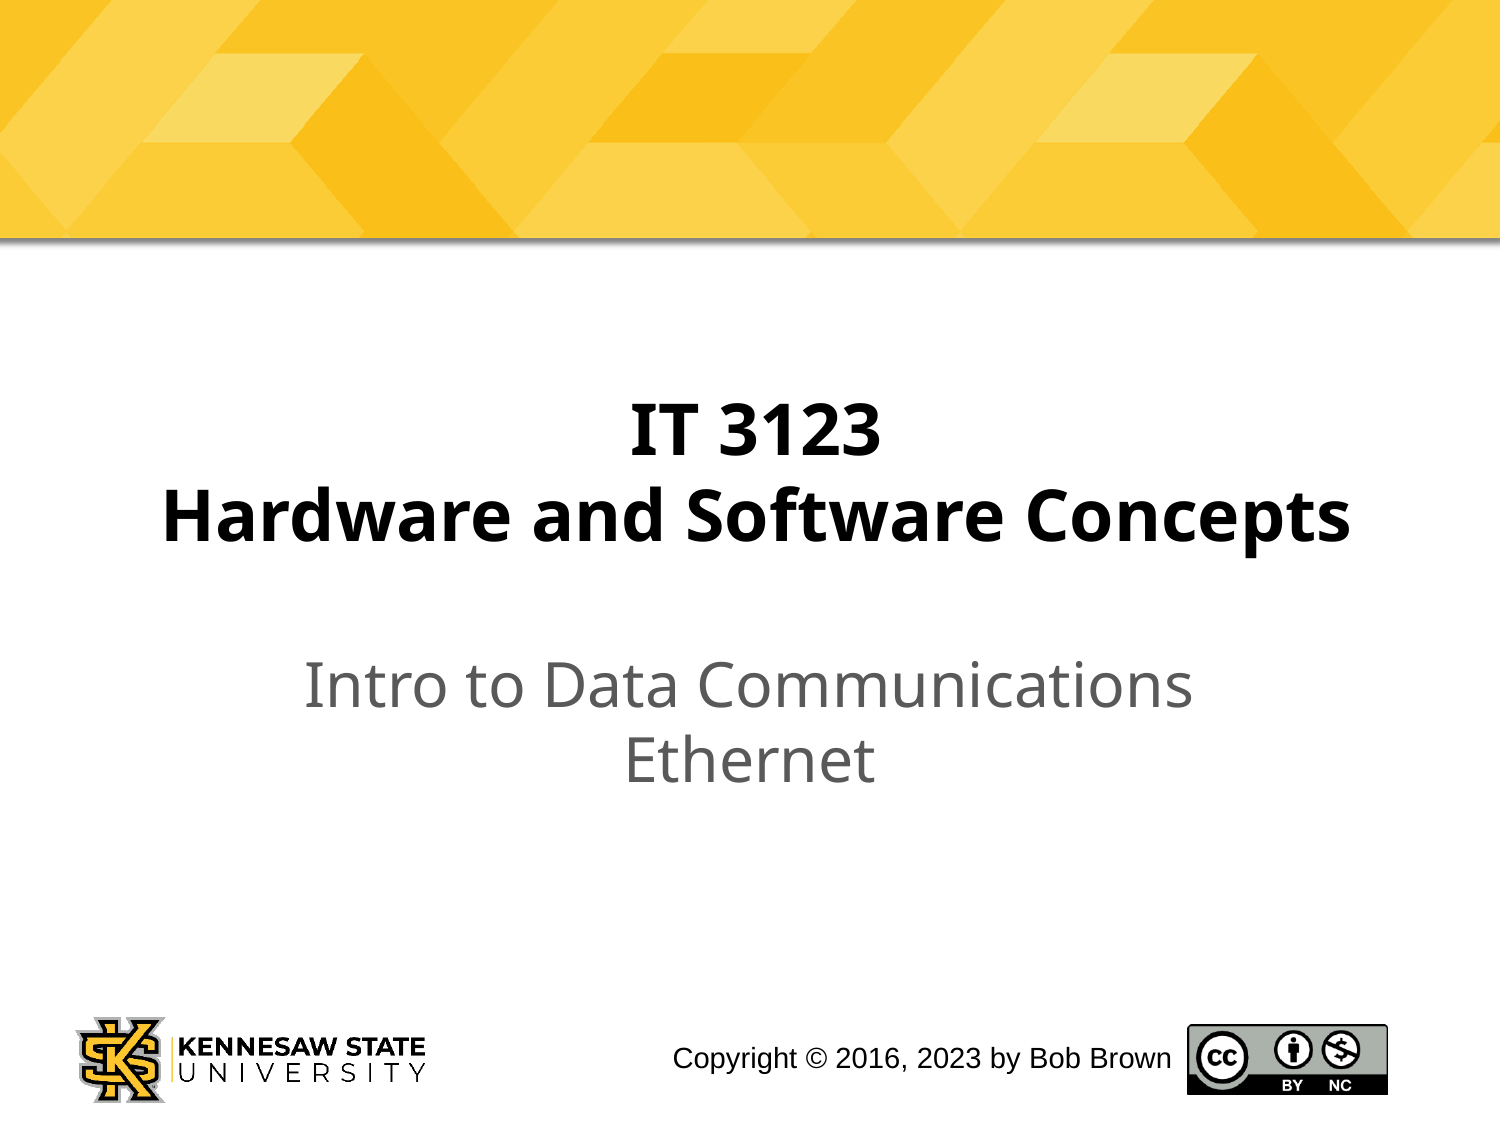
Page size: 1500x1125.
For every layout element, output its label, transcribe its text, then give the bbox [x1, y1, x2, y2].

picture [0, 0, 1500, 251]
subtitle Intro to Data Communications Ethernet [225, 637, 1275, 925]
picture [1187, 1024, 1388, 1095]
picture [75, 1017, 425, 1103]
title IT 3123 Hardware and Software Concepts [87, 349, 1425, 591]
